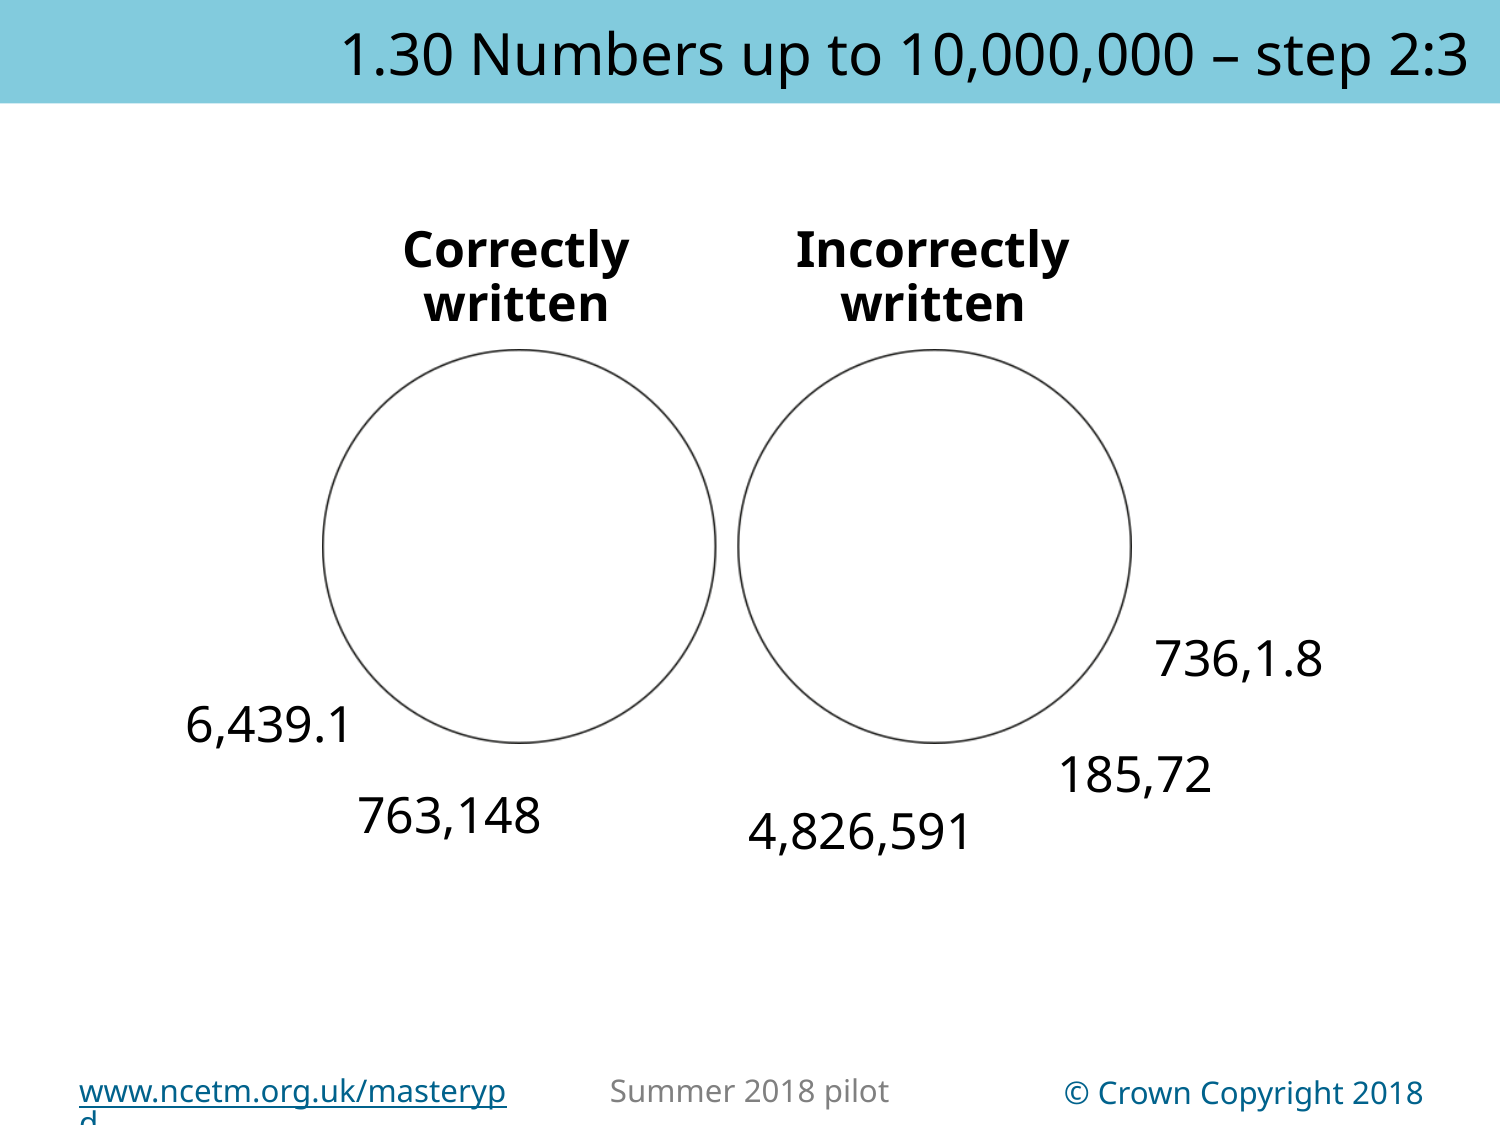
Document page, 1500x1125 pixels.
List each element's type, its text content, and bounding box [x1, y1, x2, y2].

text_box Incorrectly written [781, 216, 1086, 340]
text_box 6,439.1 [170, 691, 371, 761]
text_box Correctly written [387, 216, 646, 340]
list 1.30 Numbers up to 10,000,000 – step 2:3 [0, 0, 1500, 104]
text_box 763,148 [341, 782, 557, 852]
text_box 4,826,591 [733, 799, 991, 869]
picture [322, 349, 1132, 745]
text_box 736,1.8 [1139, 625, 1339, 695]
text_box 185,72 [1042, 741, 1229, 811]
